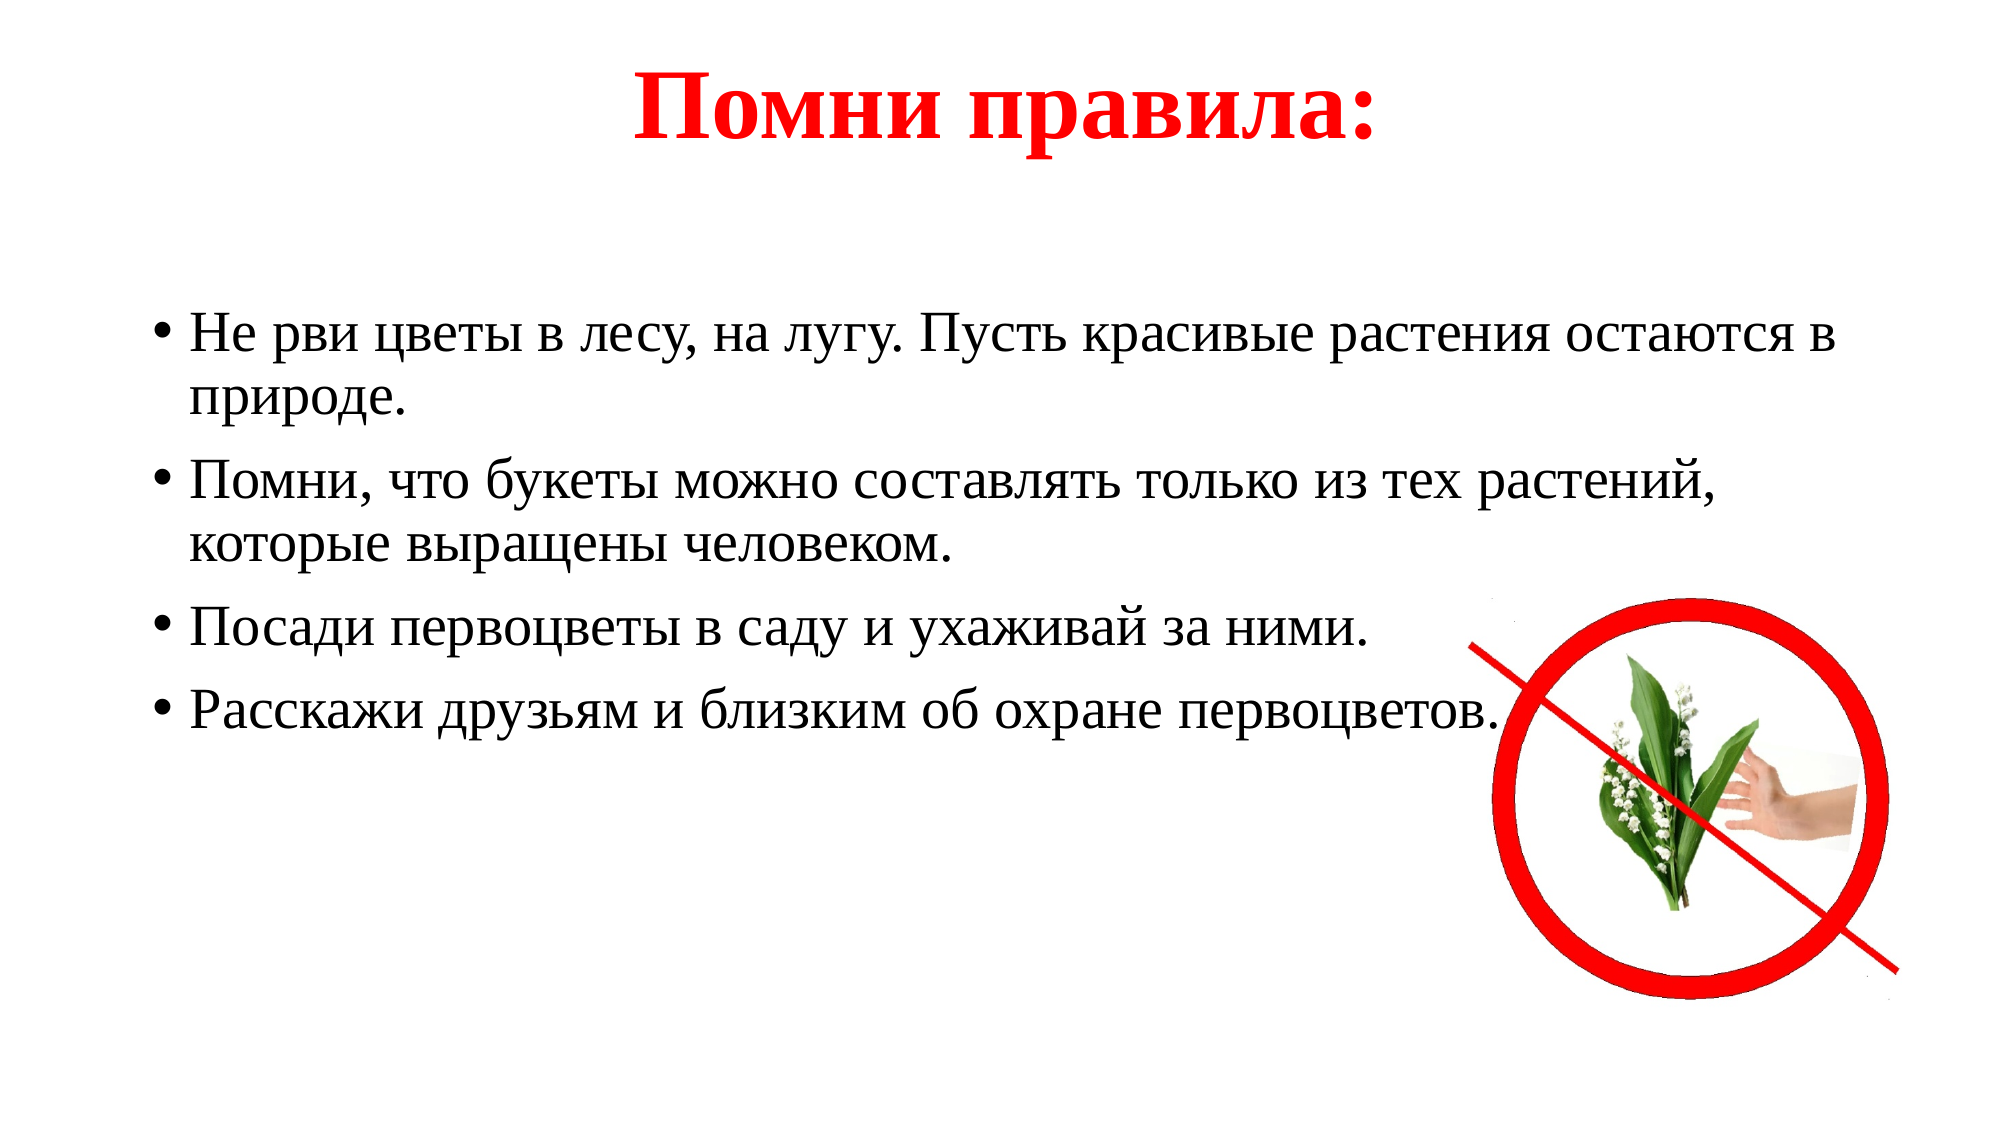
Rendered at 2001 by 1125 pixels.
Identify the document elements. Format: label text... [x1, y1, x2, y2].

list Помни правила: Не рви цветы в лесу, на лугу. Пусть красивые растения остаются в природе. Помни, что букеты можно составлять только из тех растений, которые выращены человеком. Посади первоцветы в саду и ухаживай за ними. Расскажи друзьям и близким об охране первоцветов. [137, 45, 1878, 1019]
picture [1410, 581, 1970, 1020]
